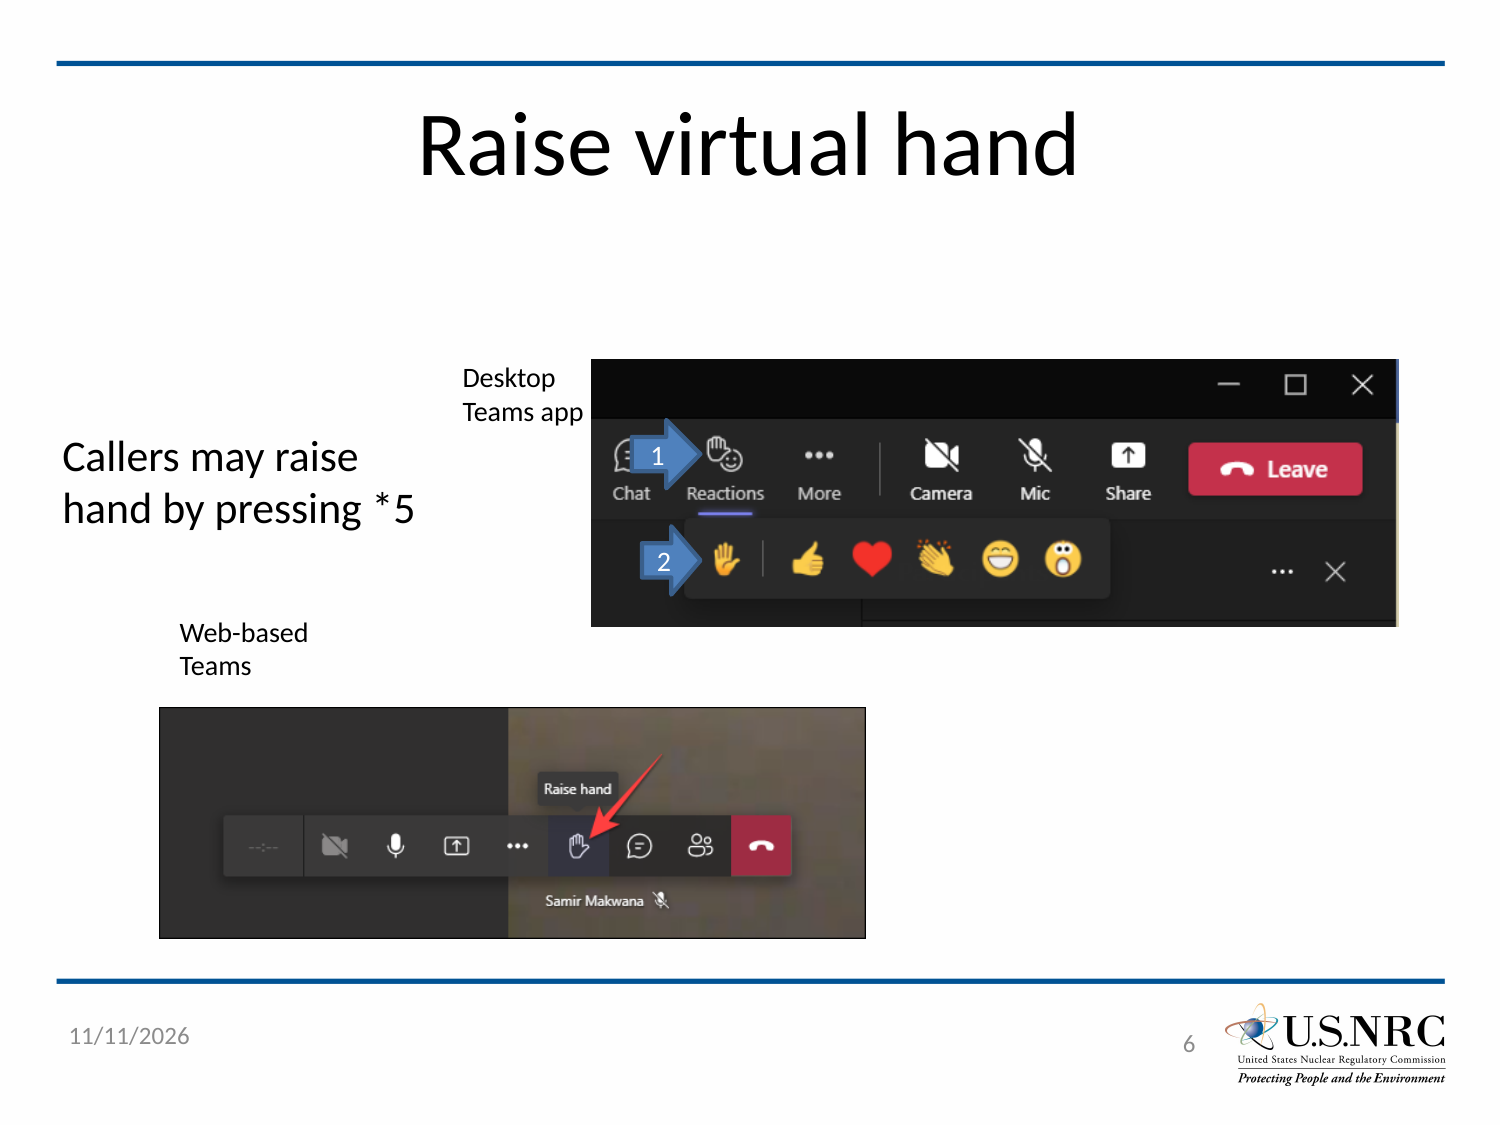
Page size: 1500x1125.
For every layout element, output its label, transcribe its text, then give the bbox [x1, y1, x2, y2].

title Raise virtual hand [75, 45, 1425, 233]
slide_number 6 [1030, 1012, 1211, 1073]
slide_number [53, 1004, 404, 1065]
text_box Web-based Teams [164, 606, 352, 689]
text_box Desktop Teams app [447, 352, 635, 435]
text_box Callers may raise hand by pressing *5 [47, 419, 434, 540]
picture [0, 0, 1500, 1125]
